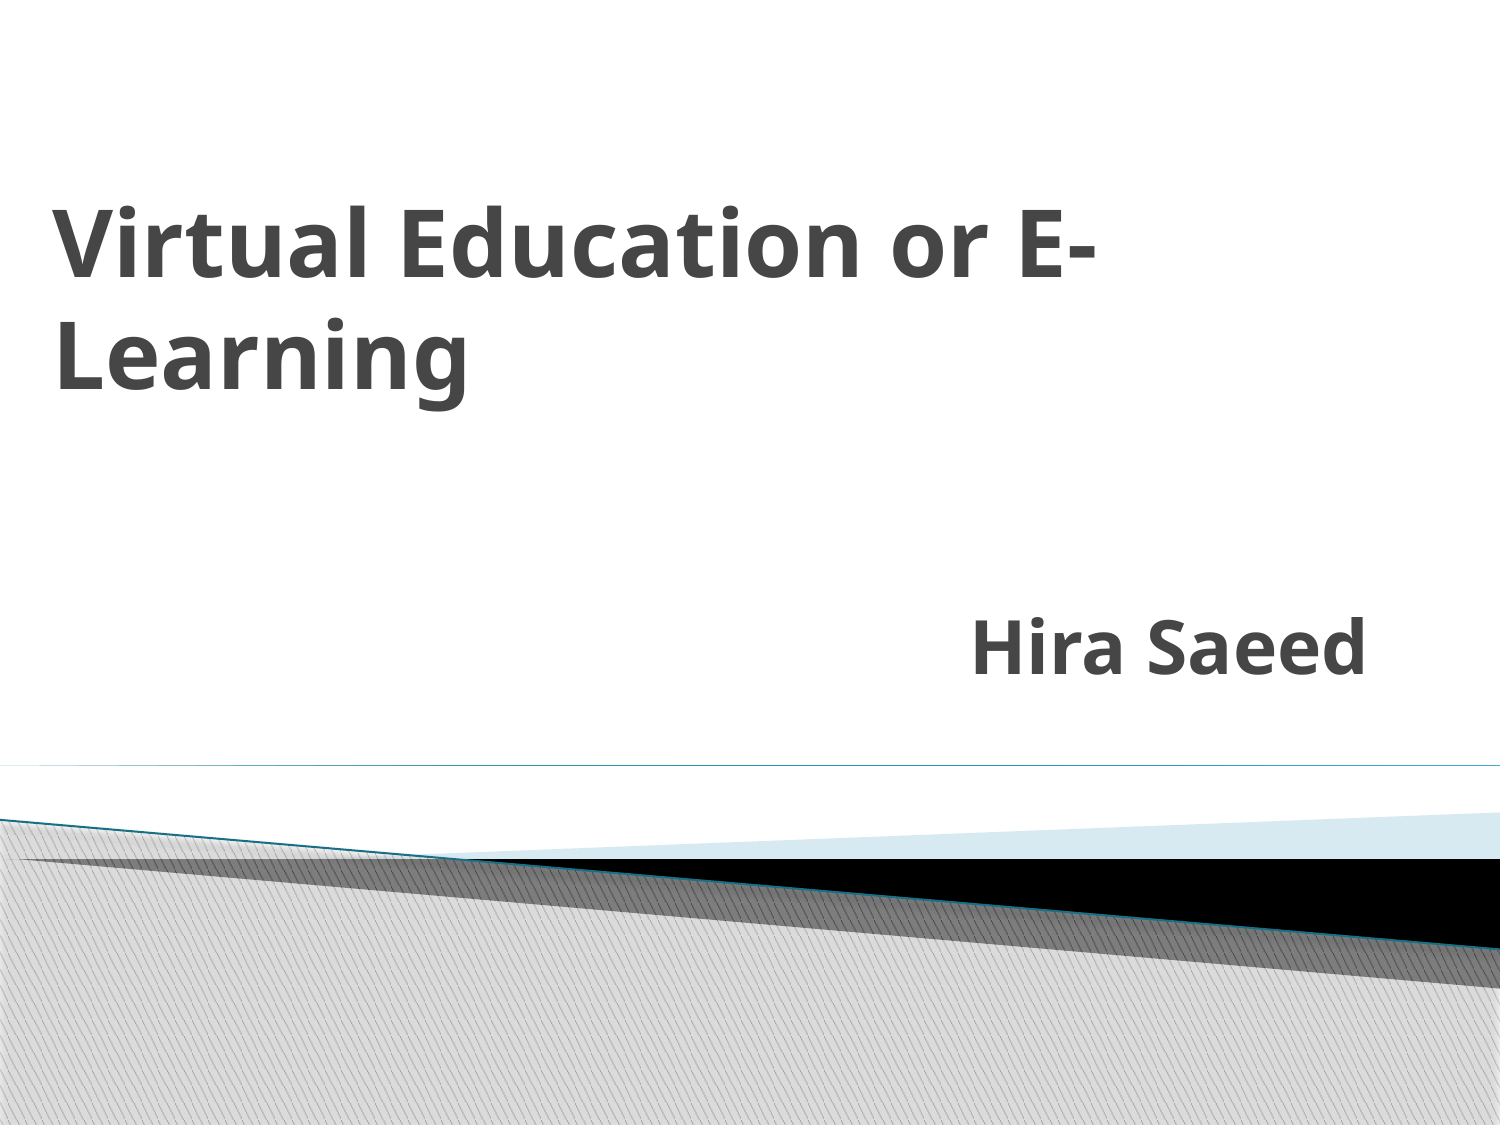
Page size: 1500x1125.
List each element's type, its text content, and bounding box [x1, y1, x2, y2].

title Virtual Education or E-Learning [37, 174, 1463, 417]
subtitle Hira Saeed [887, 592, 1388, 790]
picture [5, 859, 1500, 989]
